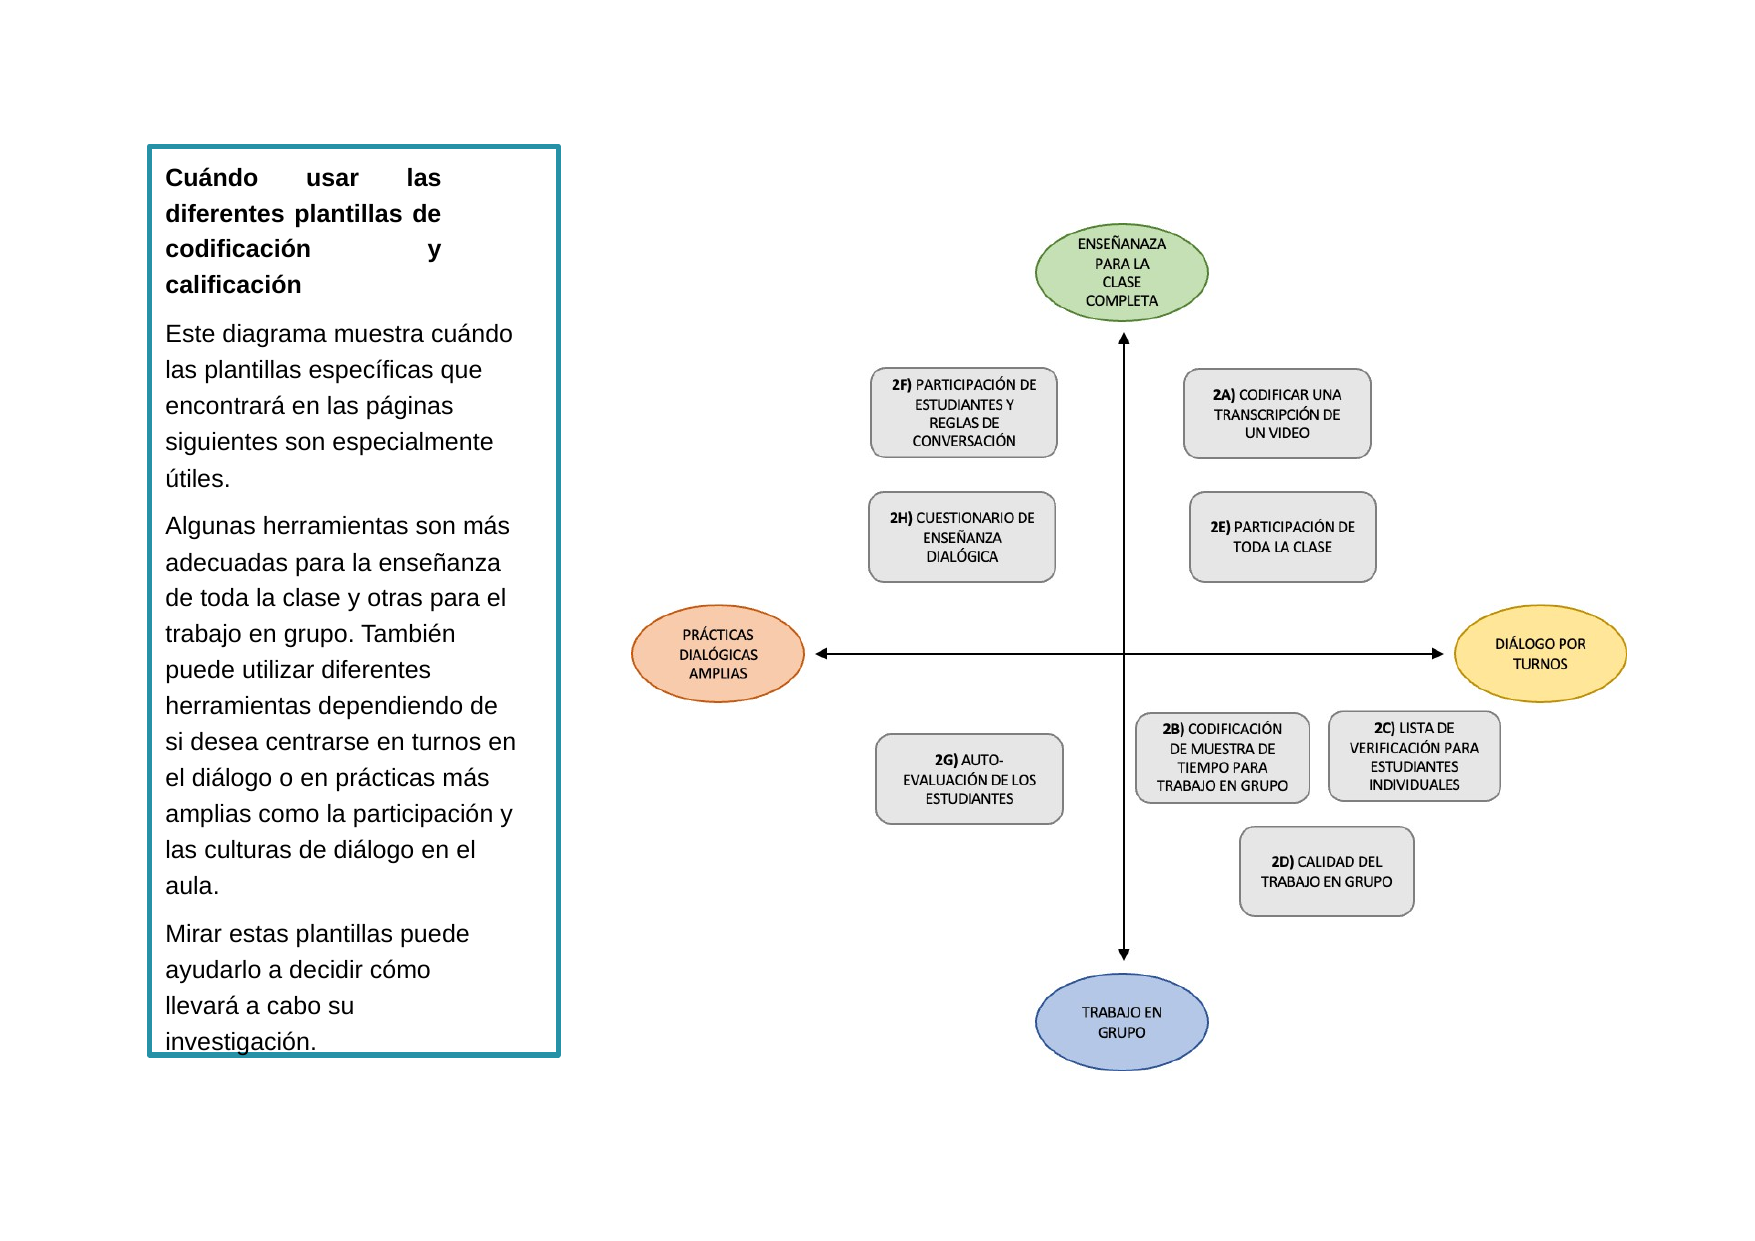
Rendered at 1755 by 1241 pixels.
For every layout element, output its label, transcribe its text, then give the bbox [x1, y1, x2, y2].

picture [631, 223, 1627, 1071]
text_box Cuándo usar las diferentes plantillas de codificación y calificación Este diagrama muestra cuándo las plantillas específicas que encontrará en las páginas siguientes son especialmente útiles. Algunas herramientas son más adecuadas para la enseñanza de toda la clase y otras para el trabajo en grupo. También puede utilizar diferentes herramientas dependiendo de si desea centrarse en turnos en el diálogo o en prácticas más amplias como la participación y las culturas de diálogo en el aula. Mirar estas plantillas puede ayudarlo a decidir cómo llevará a cabo su investigación. [149, 146, 559, 1055]
